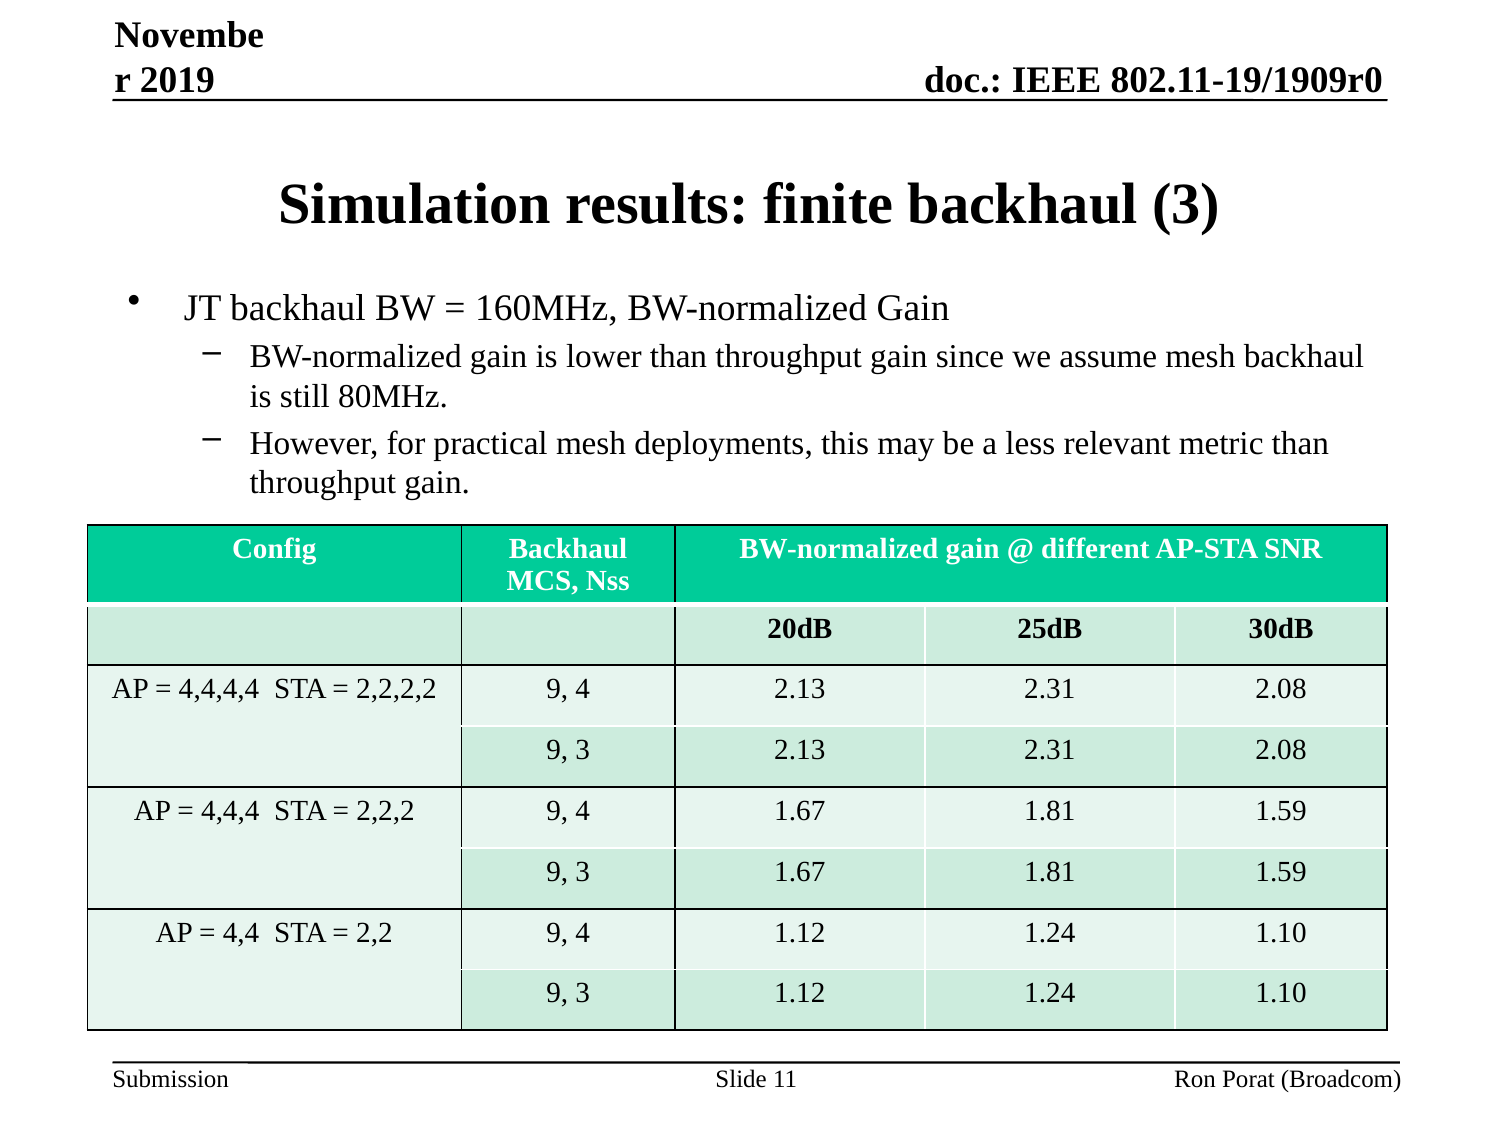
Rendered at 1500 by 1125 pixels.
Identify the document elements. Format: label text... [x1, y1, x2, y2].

table_cell 20dB [676, 607, 924, 664]
table_cell AP = 4,4,4,4 STA = 2,2,2,2 [88, 666, 461, 786]
table_cell 9, 3 [462, 970, 674, 1029]
table_cell 1.24 [926, 910, 1174, 969]
table_cell 9, 3 [462, 727, 674, 786]
table_cell 30dB [1176, 607, 1386, 664]
table_cell 25dB [926, 607, 1174, 664]
table_cell 1.81 [926, 849, 1174, 908]
table_cell 1.67 [676, 788, 924, 847]
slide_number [114, 54, 270, 101]
table_cell 2.31 [926, 727, 1174, 786]
table_cell 1.12 [676, 970, 924, 1029]
table_cell 1.12 [676, 910, 924, 969]
table_cell [88, 607, 461, 664]
table_cell 2.08 [1176, 666, 1386, 725]
slide_number Slide 11 [712, 1061, 800, 1093]
table_cell 1.59 [1176, 788, 1386, 847]
table_cell 1.10 [1176, 970, 1386, 1029]
table_header BW-normalized gain @ different AP-STA SNR [676, 526, 1386, 602]
table_cell 1.24 [926, 970, 1174, 1029]
table_cell [462, 607, 674, 664]
table_cell 2.08 [1176, 727, 1386, 786]
table_cell 9, 4 [462, 910, 674, 969]
table_cell 2.31 [926, 666, 1174, 725]
table_cell 2.13 [676, 666, 924, 725]
table_cell 1.10 [1176, 910, 1386, 969]
table_cell AP = 4,4 STA = 2,2 [88, 910, 461, 1029]
table_header Backhaul MCS, Nss [462, 526, 674, 602]
table_header Config [88, 526, 461, 602]
table_cell 1.67 [676, 849, 924, 908]
table_cell 1.59 [1176, 849, 1386, 908]
list JT backhaul BW = 160MHz, BW-normalized Gain BW-normalized gain is lower than throughput gain since we assume mesh backhaul is still 80MHz. However, for practical mesh deployments, this may be a less relevant metric than throughput gain. [112, 274, 1388, 524]
table_cell 9, 4 [462, 666, 674, 725]
title Simulation results: finite backhaul (3) [112, 112, 1388, 274]
footer Ron Porat (Broadcom) [1170, 1061, 1402, 1093]
table_cell 2.13 [676, 727, 924, 786]
table_cell 9, 4 [462, 788, 674, 847]
table_cell 9, 3 [462, 849, 674, 908]
table_cell 1.81 [926, 788, 1174, 847]
table_cell AP = 4,4,4 STA = 2,2,2 [88, 788, 461, 908]
